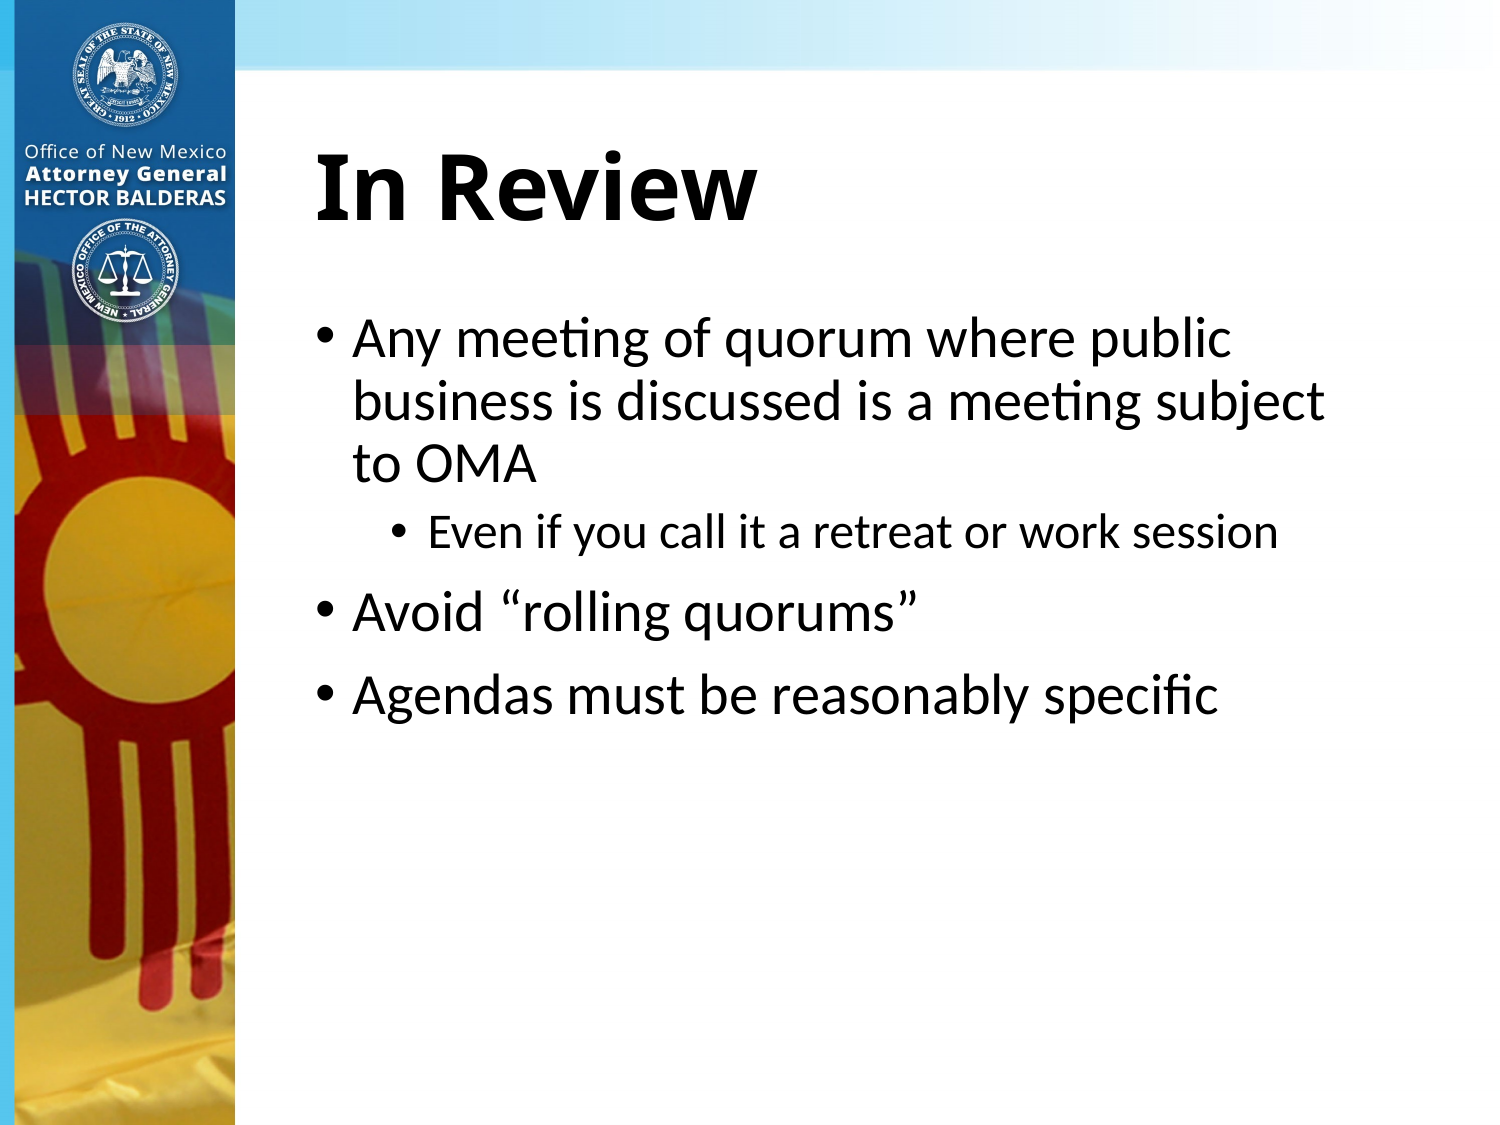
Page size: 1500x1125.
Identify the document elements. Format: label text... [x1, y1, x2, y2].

picture [0, 0, 1500, 1125]
list Any meeting of quorum where public business is discussed is a meeting subject to OMA Even if you call it a retreat or work session Avoid “rolling quorums” Agendas must be reasonably specific [300, 299, 1397, 1014]
title In Review [300, 82, 1397, 299]
